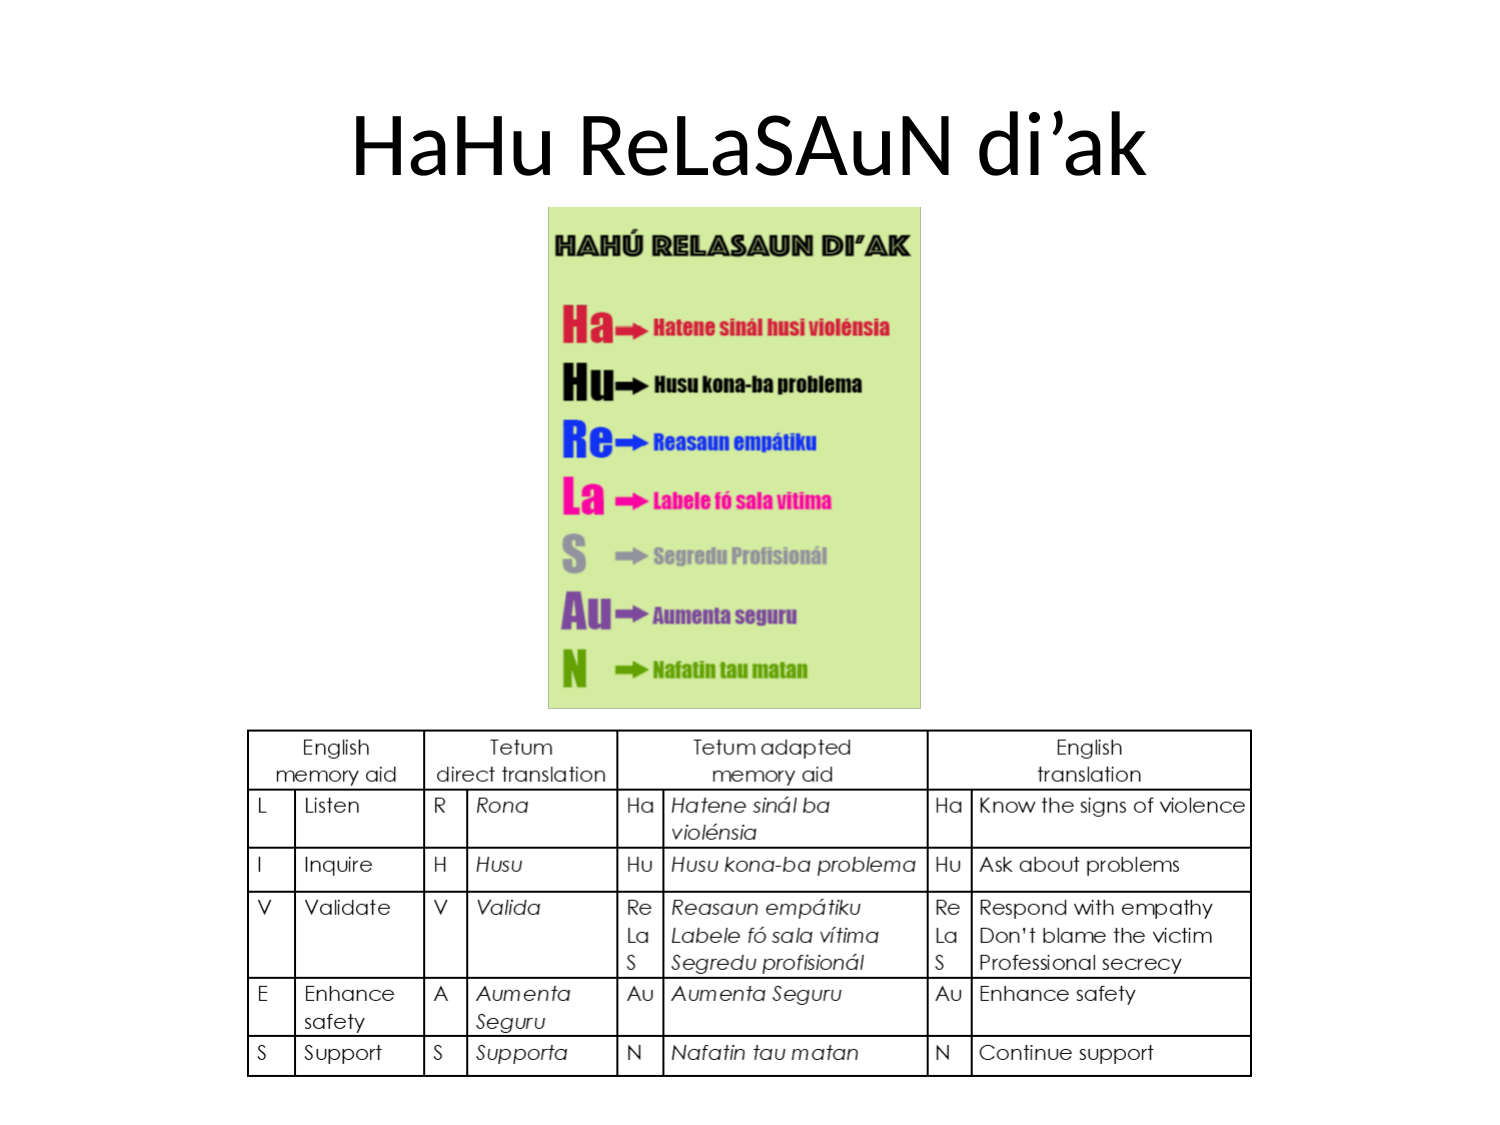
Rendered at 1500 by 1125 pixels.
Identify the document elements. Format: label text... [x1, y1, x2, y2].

title HaHu ReLaSAuN di’ak [75, 45, 1425, 233]
picture [247, 207, 1253, 1125]
